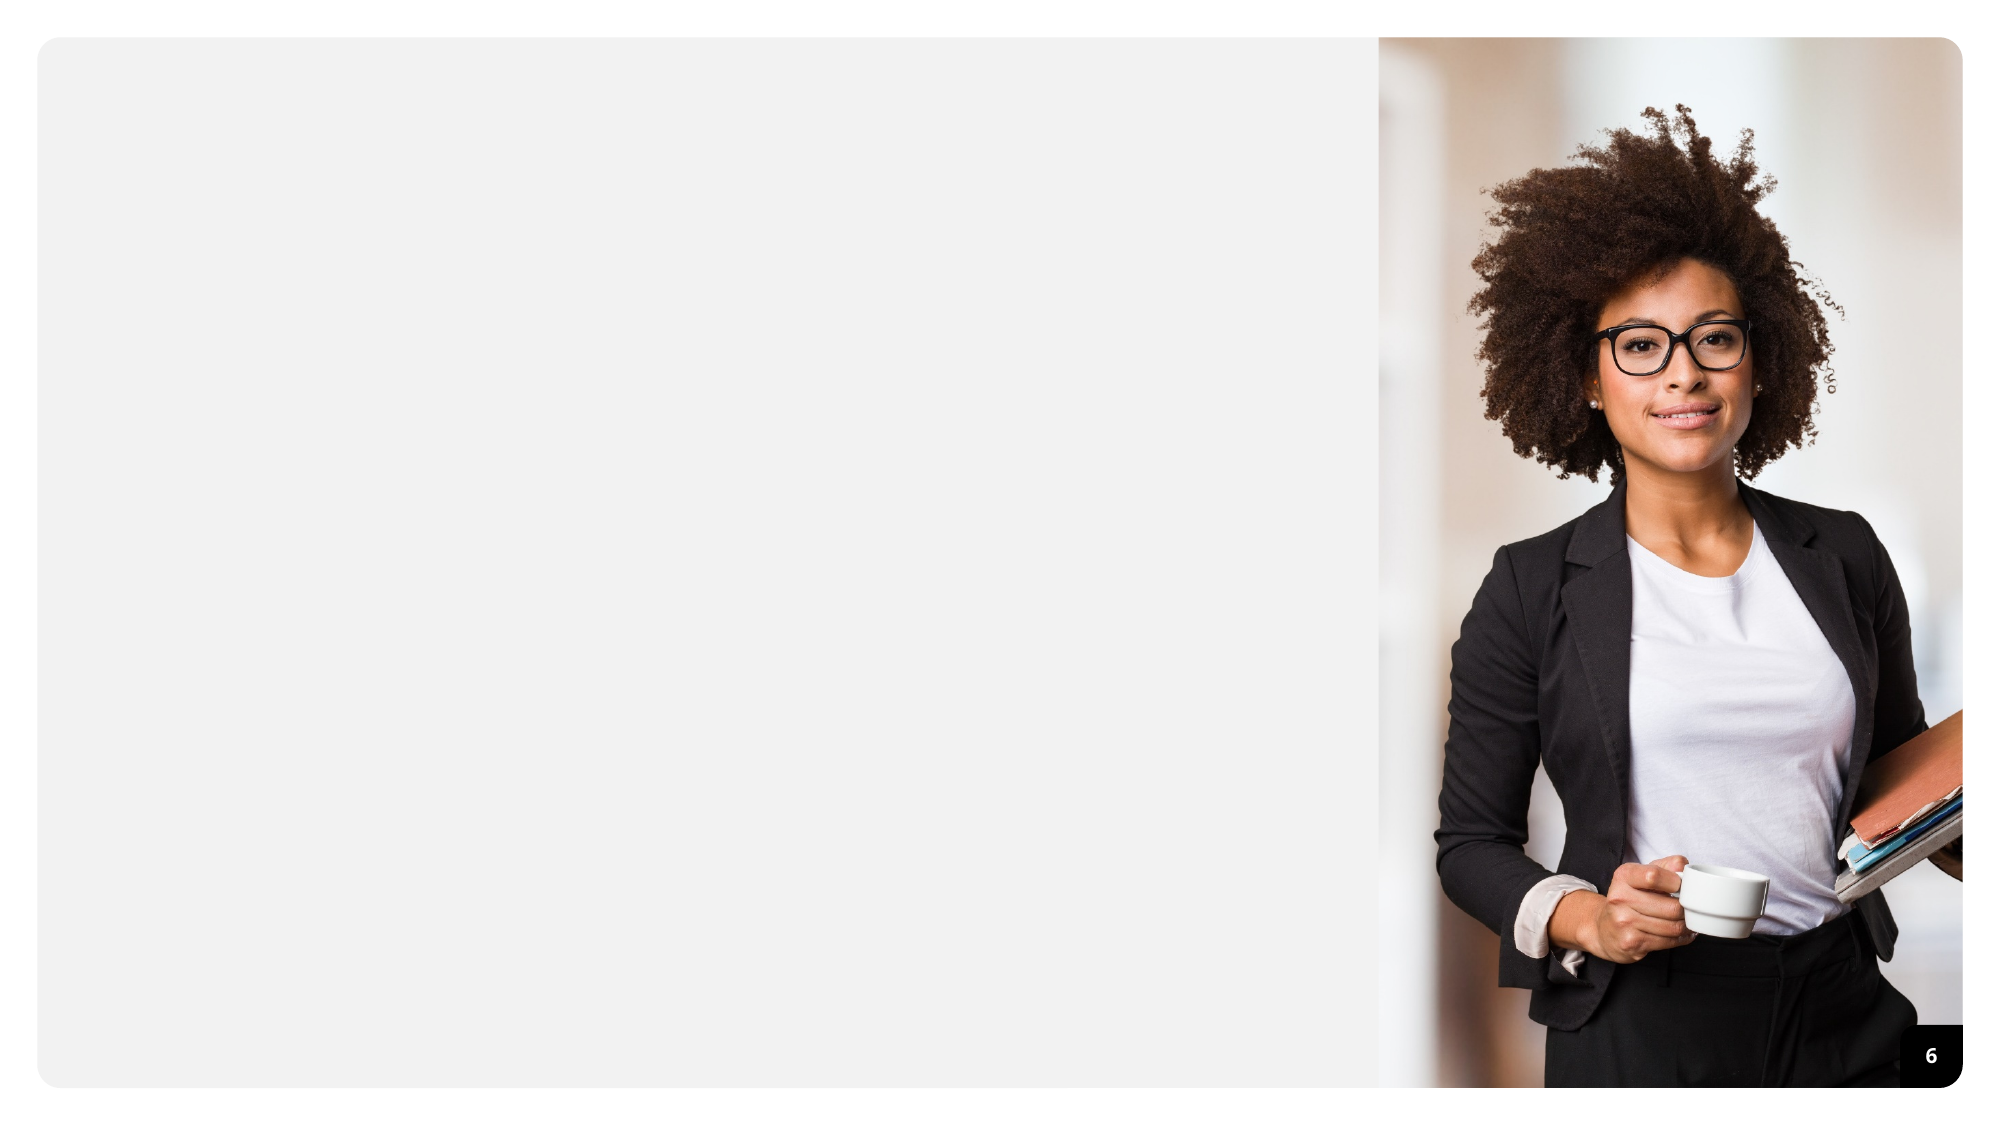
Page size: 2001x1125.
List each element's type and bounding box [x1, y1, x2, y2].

picture [1378, 37, 1963, 1089]
